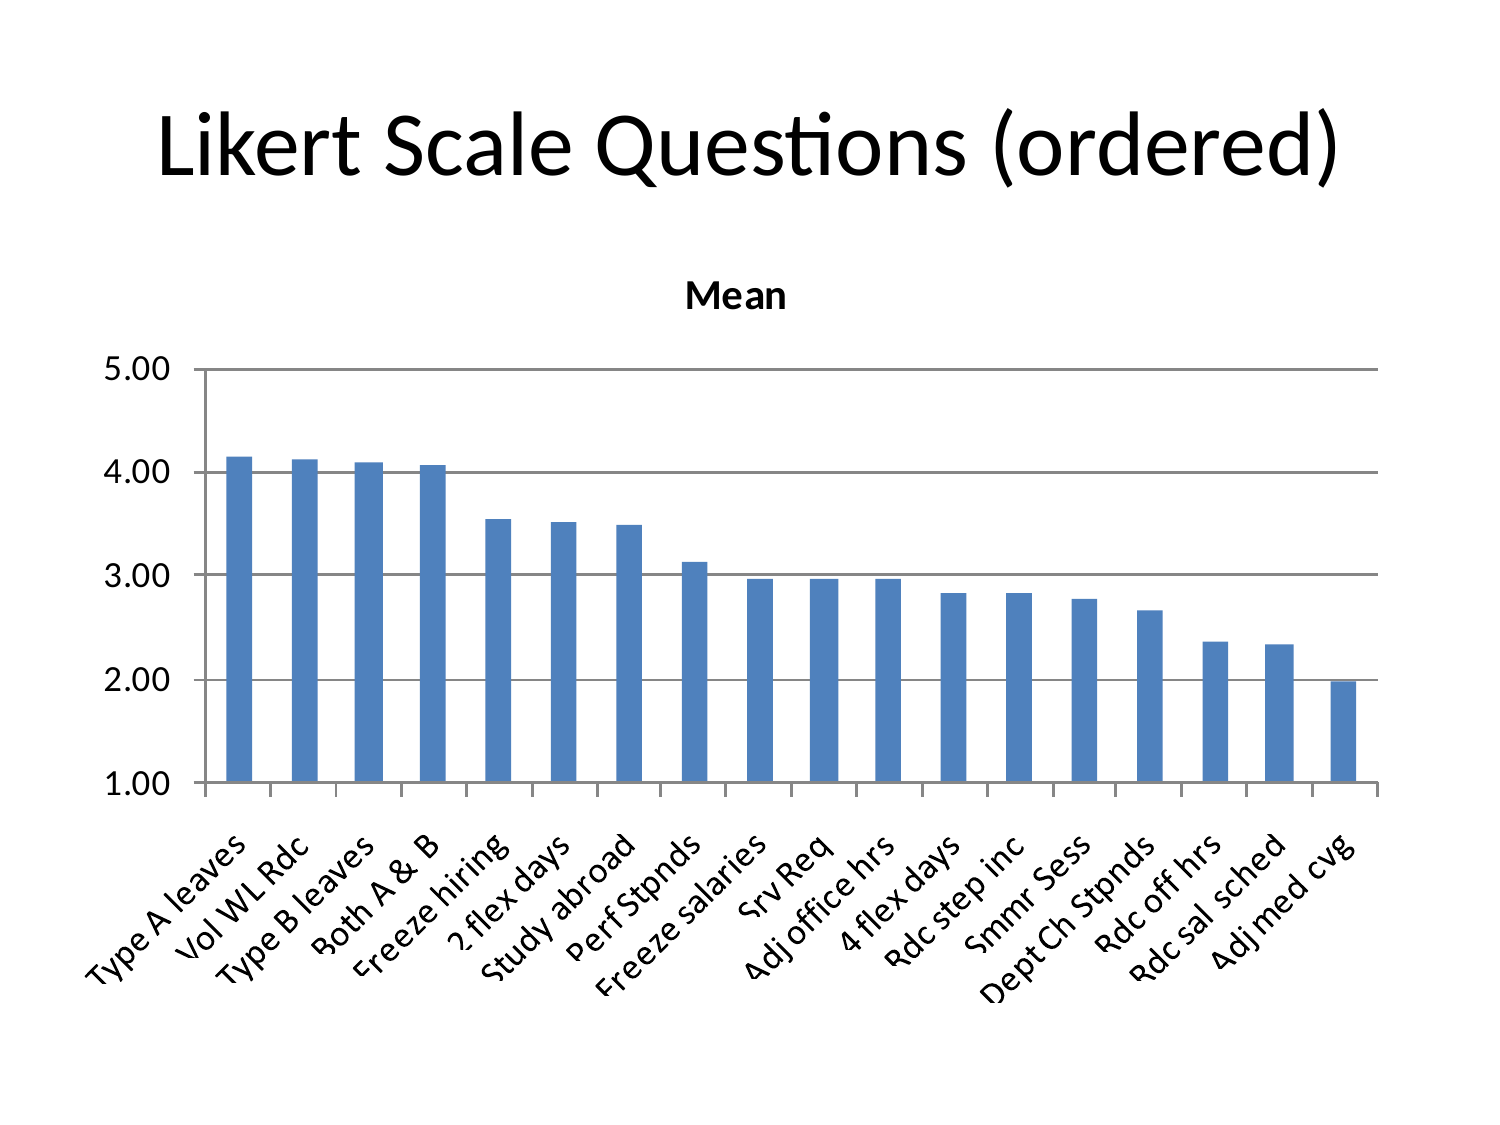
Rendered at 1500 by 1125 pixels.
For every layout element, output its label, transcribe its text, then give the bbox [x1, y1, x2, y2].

picture [49, 237, 1420, 1061]
title Likert Scale Questions (ordered) [75, 45, 1425, 233]
